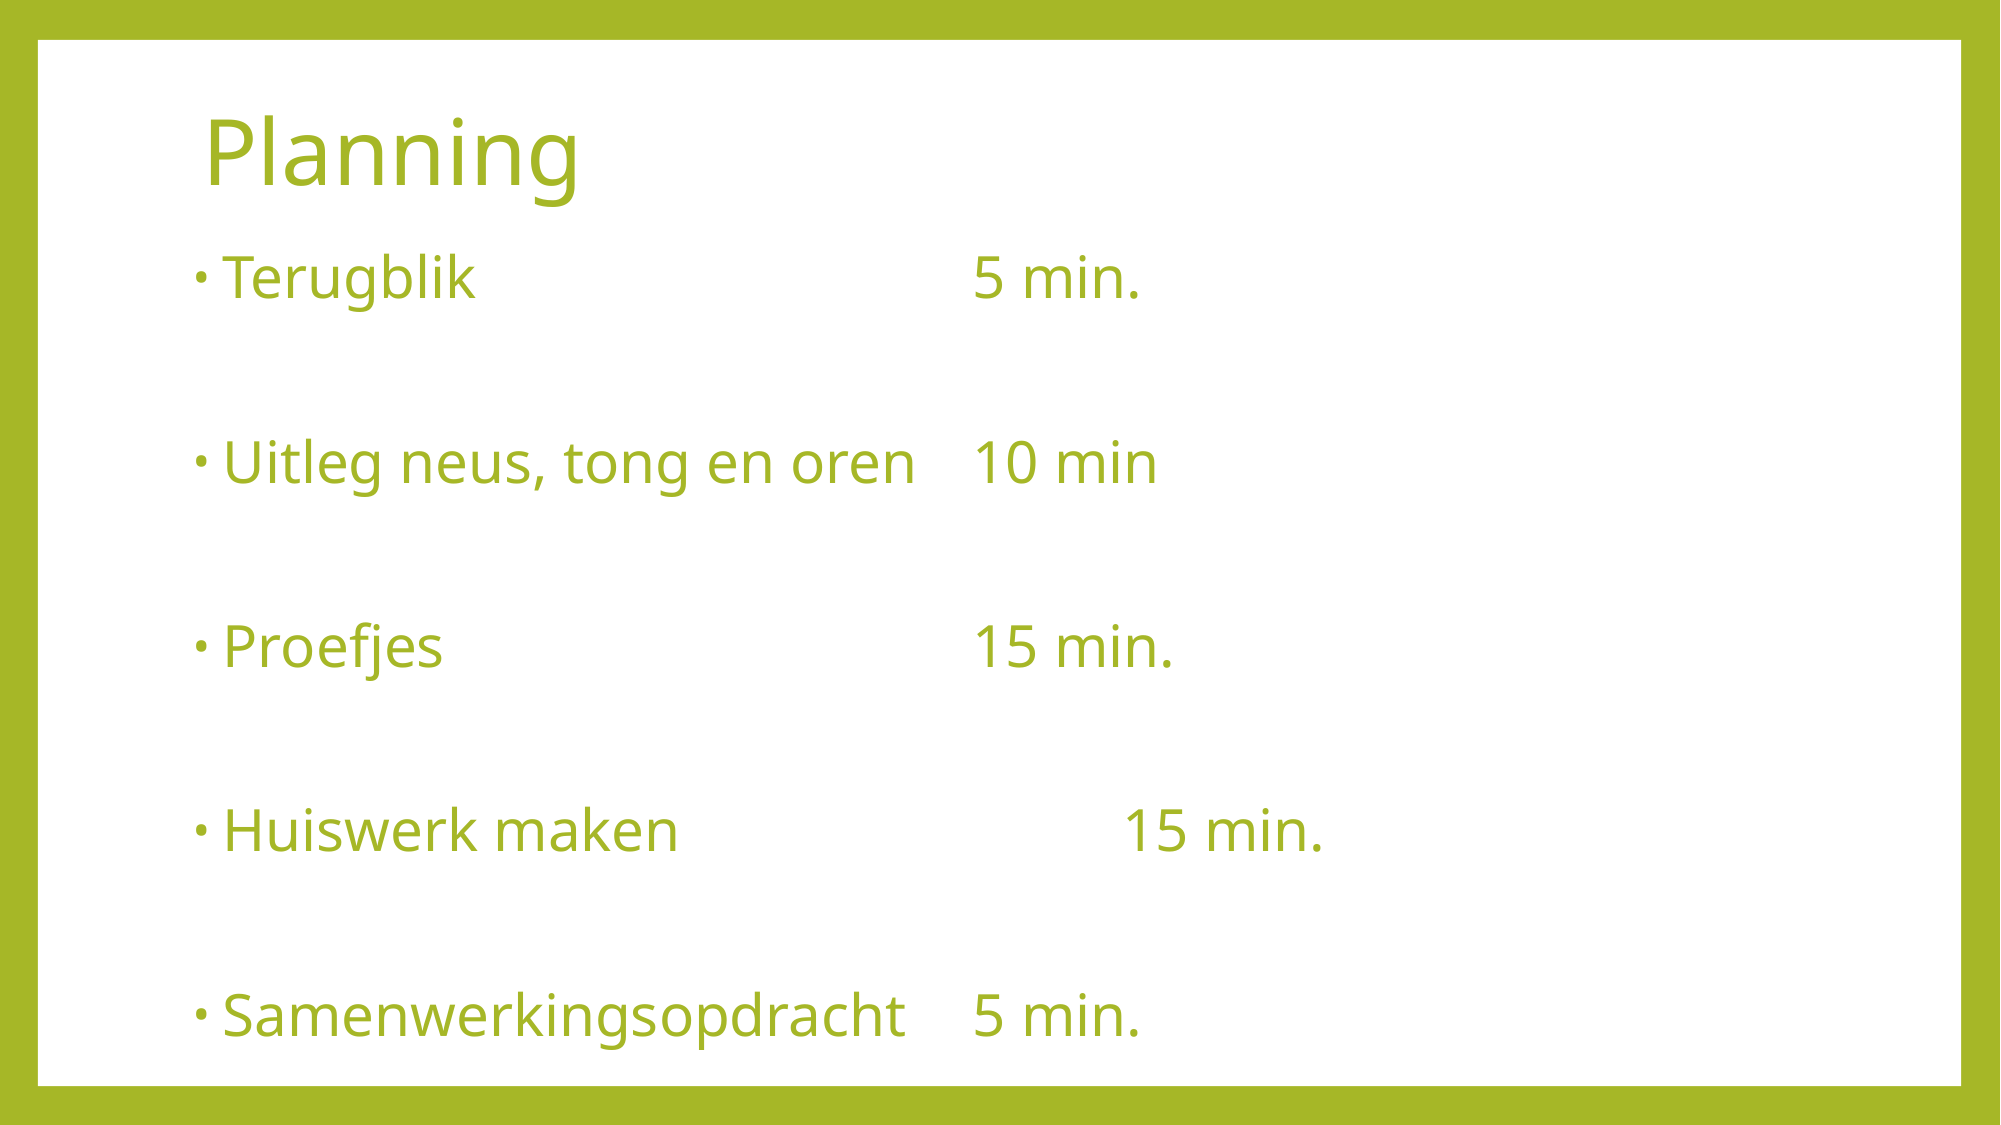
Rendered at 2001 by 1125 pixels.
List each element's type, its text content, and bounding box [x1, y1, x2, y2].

title Planning [187, 99, 1808, 323]
list Terugblik 5 min. Uitleg neus, tong en oren 10 min Proefjes 15 min. Huiswerk maken 15 min. Samenwerkingsopdracht 5 min. [170, 241, 1765, 1081]
